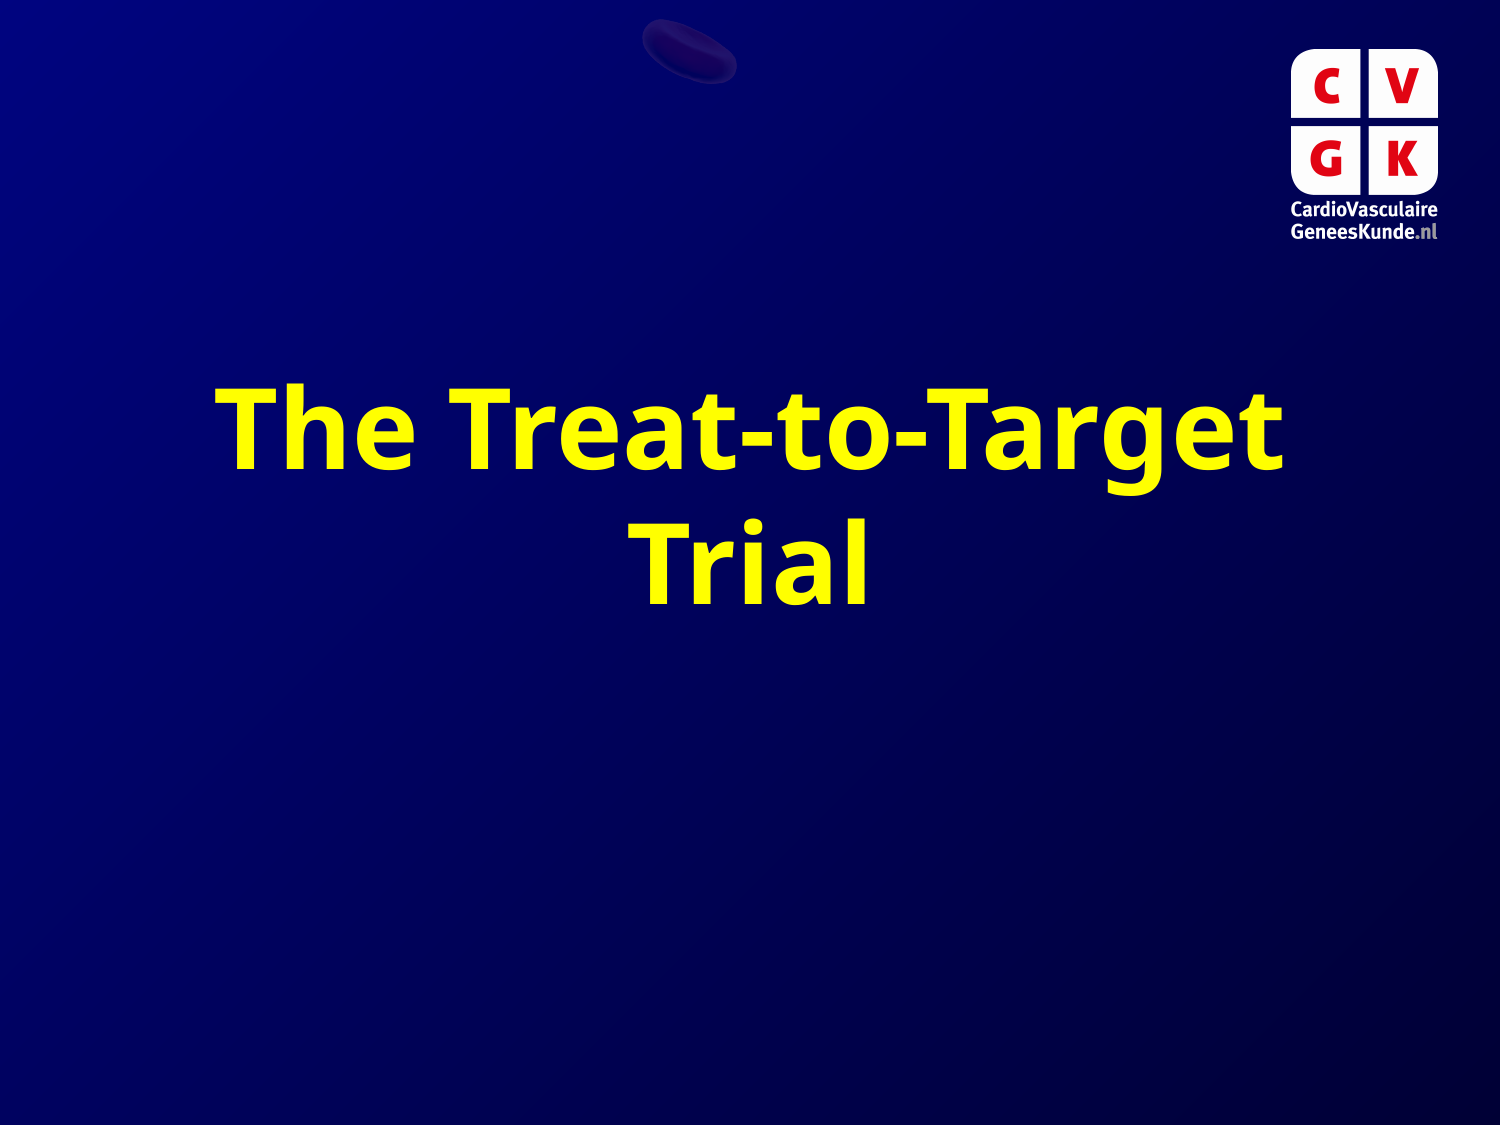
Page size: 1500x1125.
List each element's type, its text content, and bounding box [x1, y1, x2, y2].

picture [1291, 49, 1438, 239]
title The Treat-to-Target Trial [112, 349, 1388, 591]
